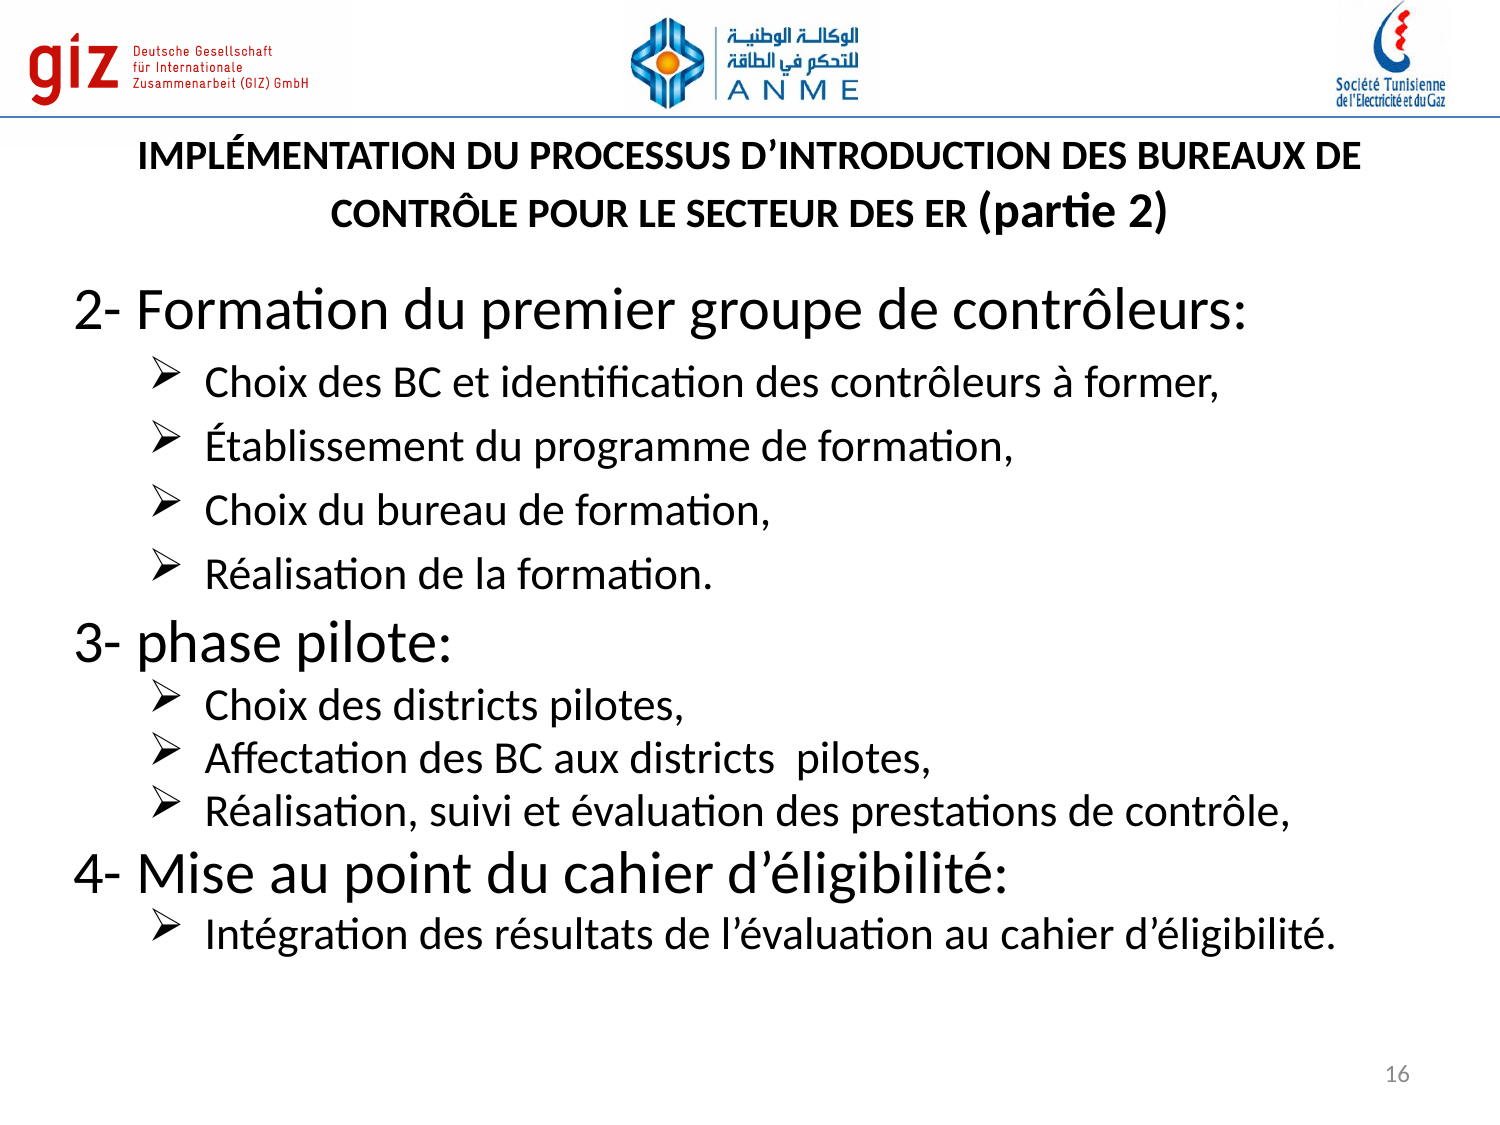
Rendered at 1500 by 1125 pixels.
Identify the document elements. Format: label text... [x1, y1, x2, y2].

text_box IMPLÉMENTATION DU PROCESSUS D’INTRODUCTION DES BUREAUX DE CONTRÔLE POUR LE SECTEUR DES ER (partie 2) [74, 152, 1425, 293]
picture [622, 0, 880, 116]
picture [0, 0, 354, 116]
text_box 2- Formation du premier groupe de contrôleurs: Choix des BC et identification des contrôleurs à former, Établissement du programme de formation, Choix du bureau de formation, Réalisation de la formation. 3- phase pilote: Choix des districts pilotes, Affectation des BC aux districts pilotes, Réalisation, suivi et évaluation des prestations de contrôle, 4- Mise au point du cahier d’éligibilité: Intégration des résultats de l’évaluation au cahier d’éligibilité. [58, 269, 1414, 994]
picture [1312, 0, 1474, 108]
picture [0, 118, 354, 147]
slide_number 16 [1074, 1042, 1425, 1103]
